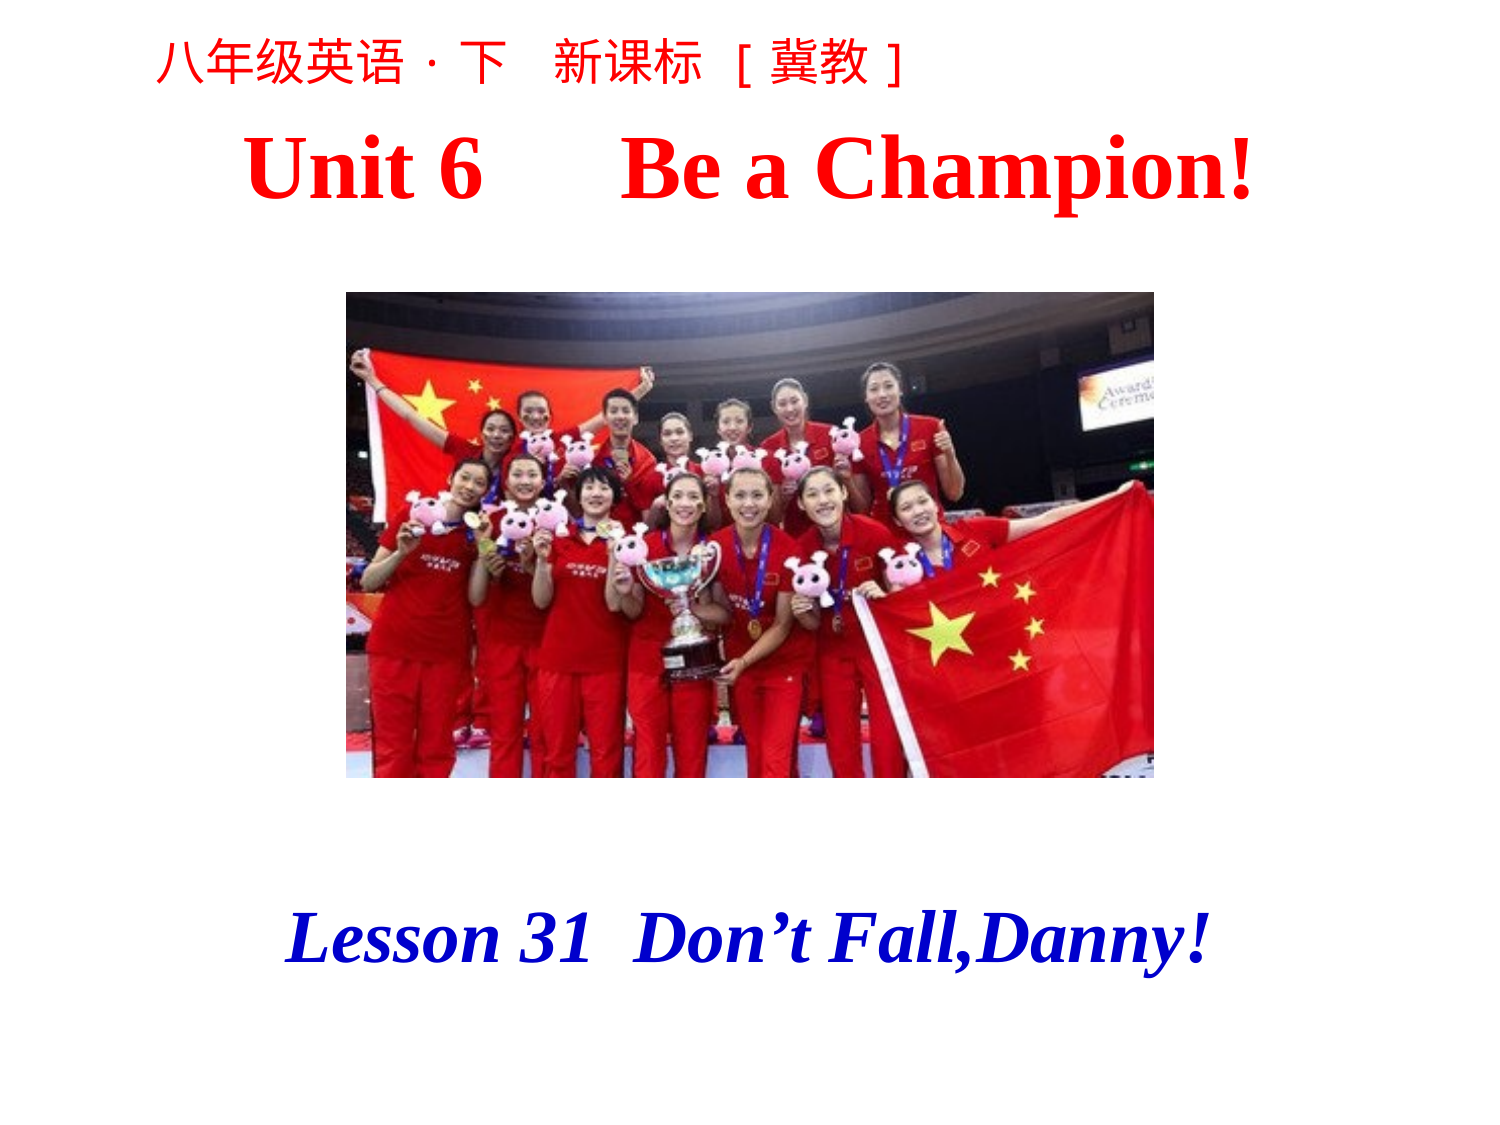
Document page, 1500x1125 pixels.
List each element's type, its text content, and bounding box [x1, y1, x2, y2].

text_box Unit 6 Be a Champion! [165, 99, 1335, 225]
text_box 八年级英语·下 新课标 [冀教] [0, 23, 1067, 99]
text_box Lesson 31 Don’t Fall,Danny! [0, 791, 1500, 985]
picture [345, 292, 1155, 778]
